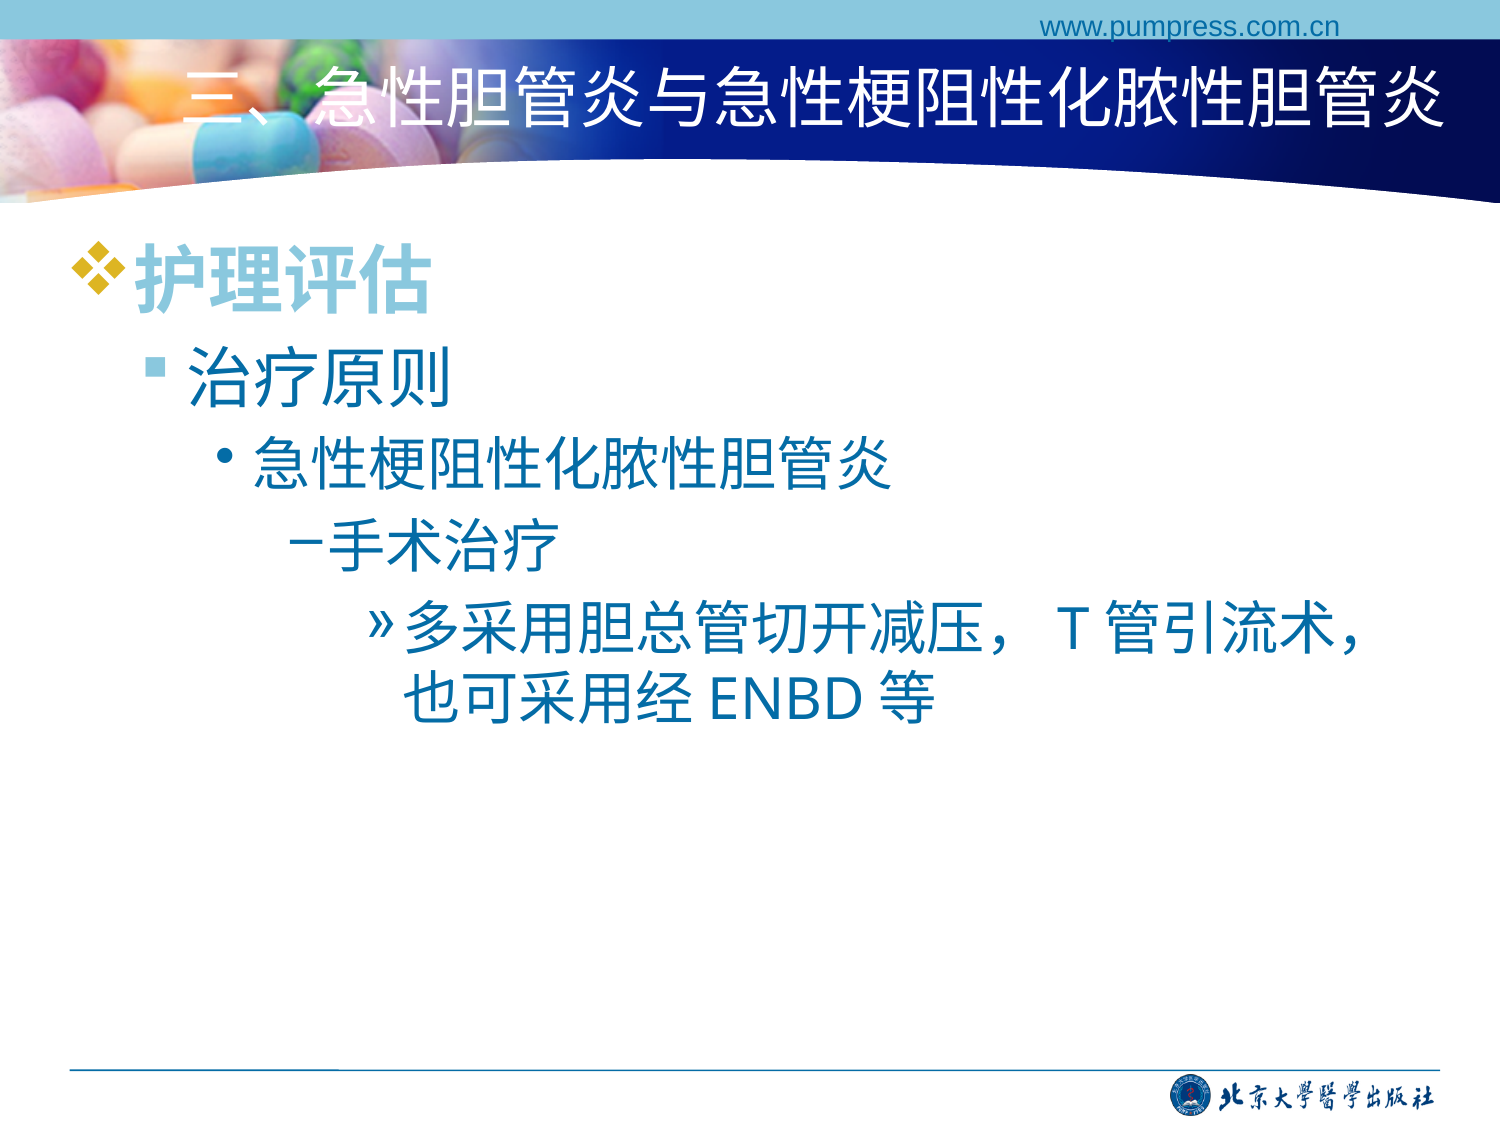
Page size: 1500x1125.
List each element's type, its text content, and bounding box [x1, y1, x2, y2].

picture [0, 40, 1500, 203]
title 三、急性胆管炎与急性梗阻性化脓性胆管炎 [137, 49, 1463, 143]
slide_number www.pumpress.com.cn [1025, 0, 1463, 38]
picture [1170, 1074, 1436, 1118]
list 护理评估 治疗原则 急性梗阻性化脓性胆管炎 手术治疗 多采用胆总管切开减压，T管引流术，也可采用经ENBD等 [49, 224, 1463, 1026]
